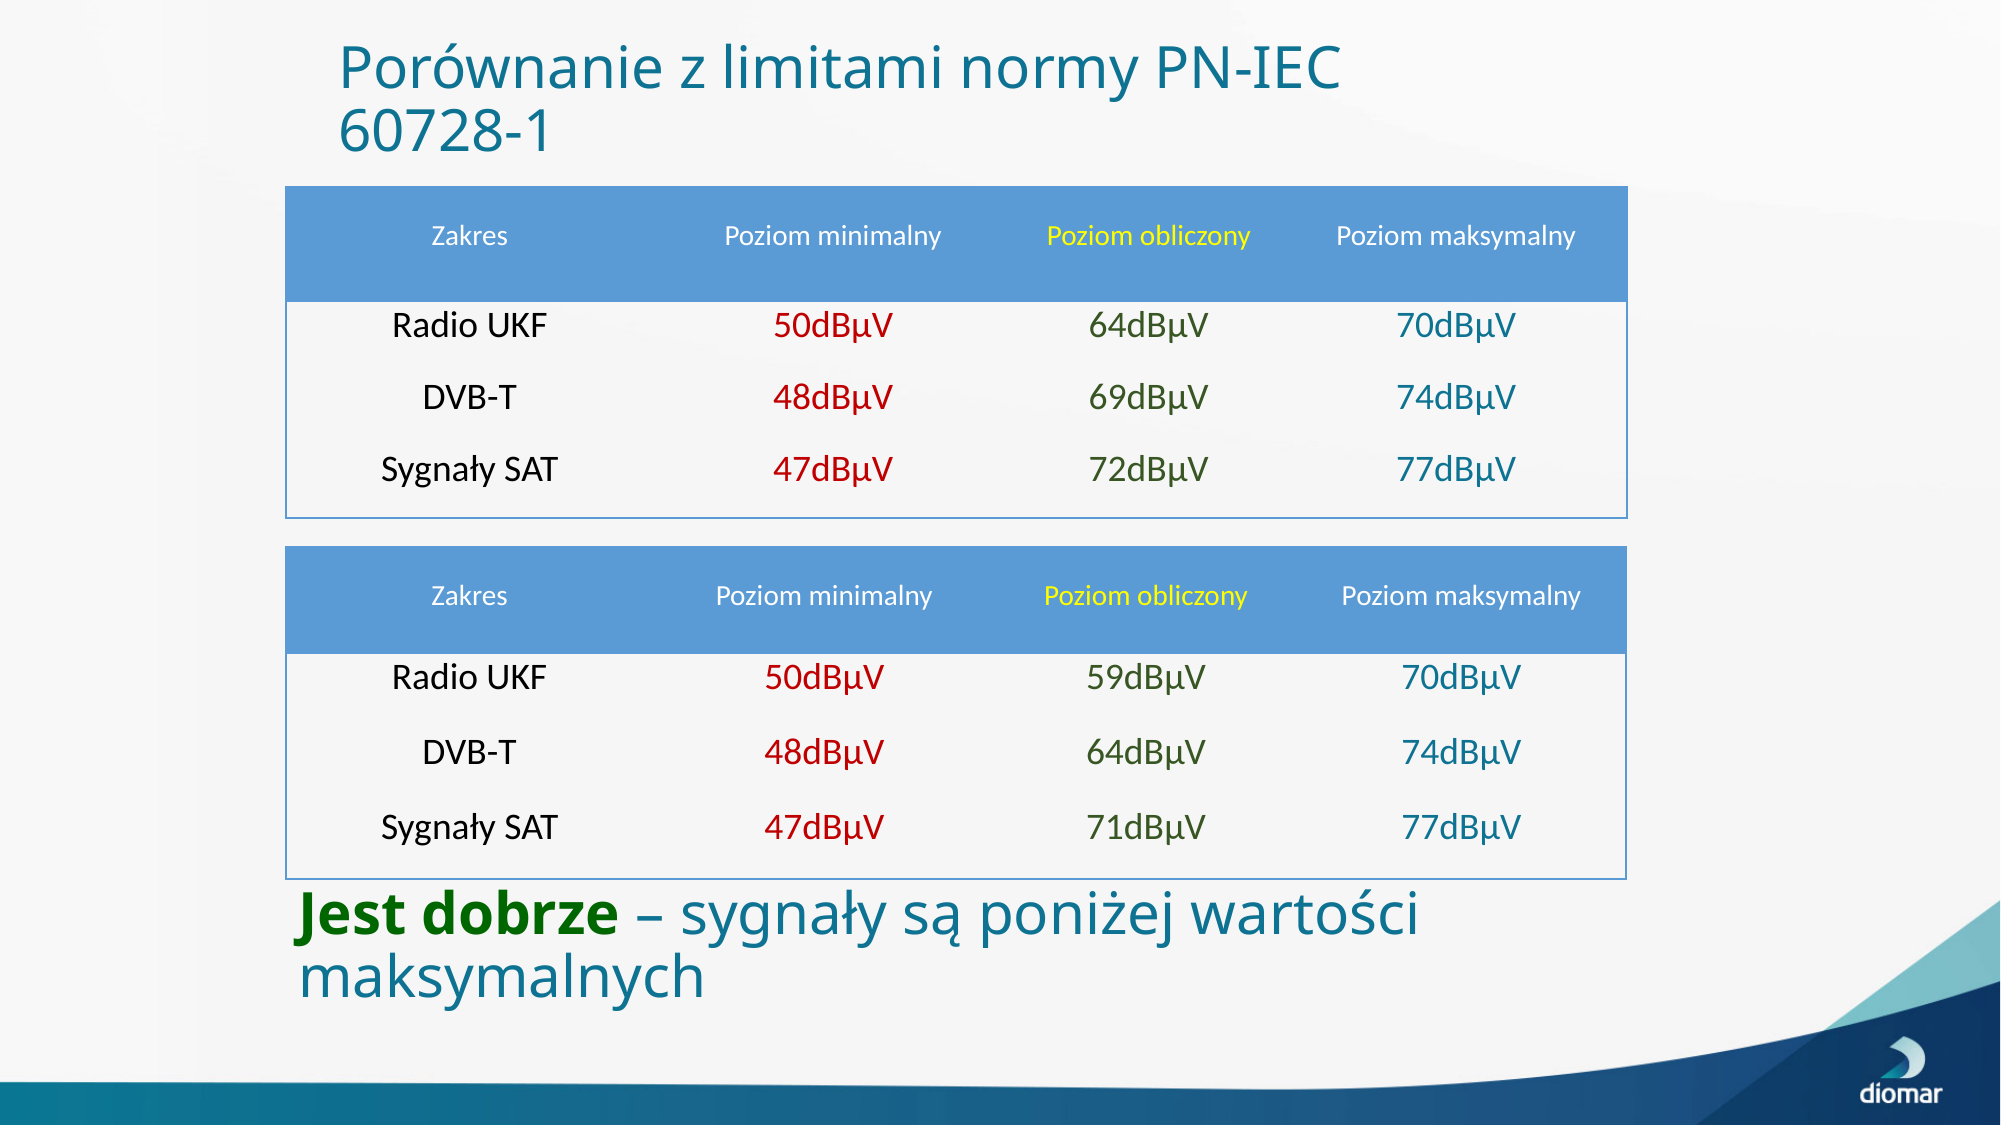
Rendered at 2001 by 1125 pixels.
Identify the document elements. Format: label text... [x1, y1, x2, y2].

table_header Poziom obliczony [995, 548, 1297, 654]
picture [0, 0, 2001, 1125]
table_cell Sygnały SAT [287, 446, 654, 517]
table_cell 50dBµV [654, 302, 1012, 374]
table_cell 70dBµV [1297, 654, 1625, 729]
table_header Poziom maksymalny [1297, 548, 1625, 654]
table_cell 72dBµV [1012, 446, 1285, 517]
table_cell 74dBµV [1285, 374, 1626, 446]
table_cell Radio UKF [287, 654, 654, 729]
table_cell DVB-T [287, 729, 654, 804]
table_cell 69dBµV [1012, 374, 1285, 446]
table_cell 48dBµV [654, 374, 1012, 446]
table_cell 77dBµV [1285, 446, 1626, 517]
table_cell 50dBµV [654, 654, 995, 729]
table_cell 59dBµV [995, 654, 1297, 729]
table_cell 77dBµV [1297, 804, 1625, 878]
text_box Jest dobrze – sygnały są poniżej wartości maksymalnych [283, 900, 1605, 994]
table_cell 48dBµV [654, 729, 995, 804]
table_cell DVB-T [287, 374, 654, 446]
table_cell 74dBµV [1297, 729, 1625, 804]
table_header Zakres [287, 188, 654, 302]
table_cell 47dBµV [654, 804, 995, 878]
table_header Poziom maksymalny [1285, 188, 1626, 302]
table_cell 47dBµV [654, 446, 1012, 517]
table_cell 70dBµV [1285, 302, 1626, 374]
title Porównanie z limitami normy PN-IEC 60728-1 [323, 54, 1548, 148]
table_header Zakres [287, 548, 654, 654]
table_header Poziom minimalny [654, 548, 995, 654]
table_header Poziom obliczony [1012, 188, 1285, 302]
table_cell 71dBµV [995, 804, 1297, 878]
table_cell Radio UKF [287, 302, 654, 374]
table_cell Sygnały SAT [287, 804, 654, 878]
table_header Poziom minimalny [654, 188, 1012, 302]
table_cell 64dBµV [1012, 302, 1285, 374]
table_cell 64dBµV [995, 729, 1297, 804]
